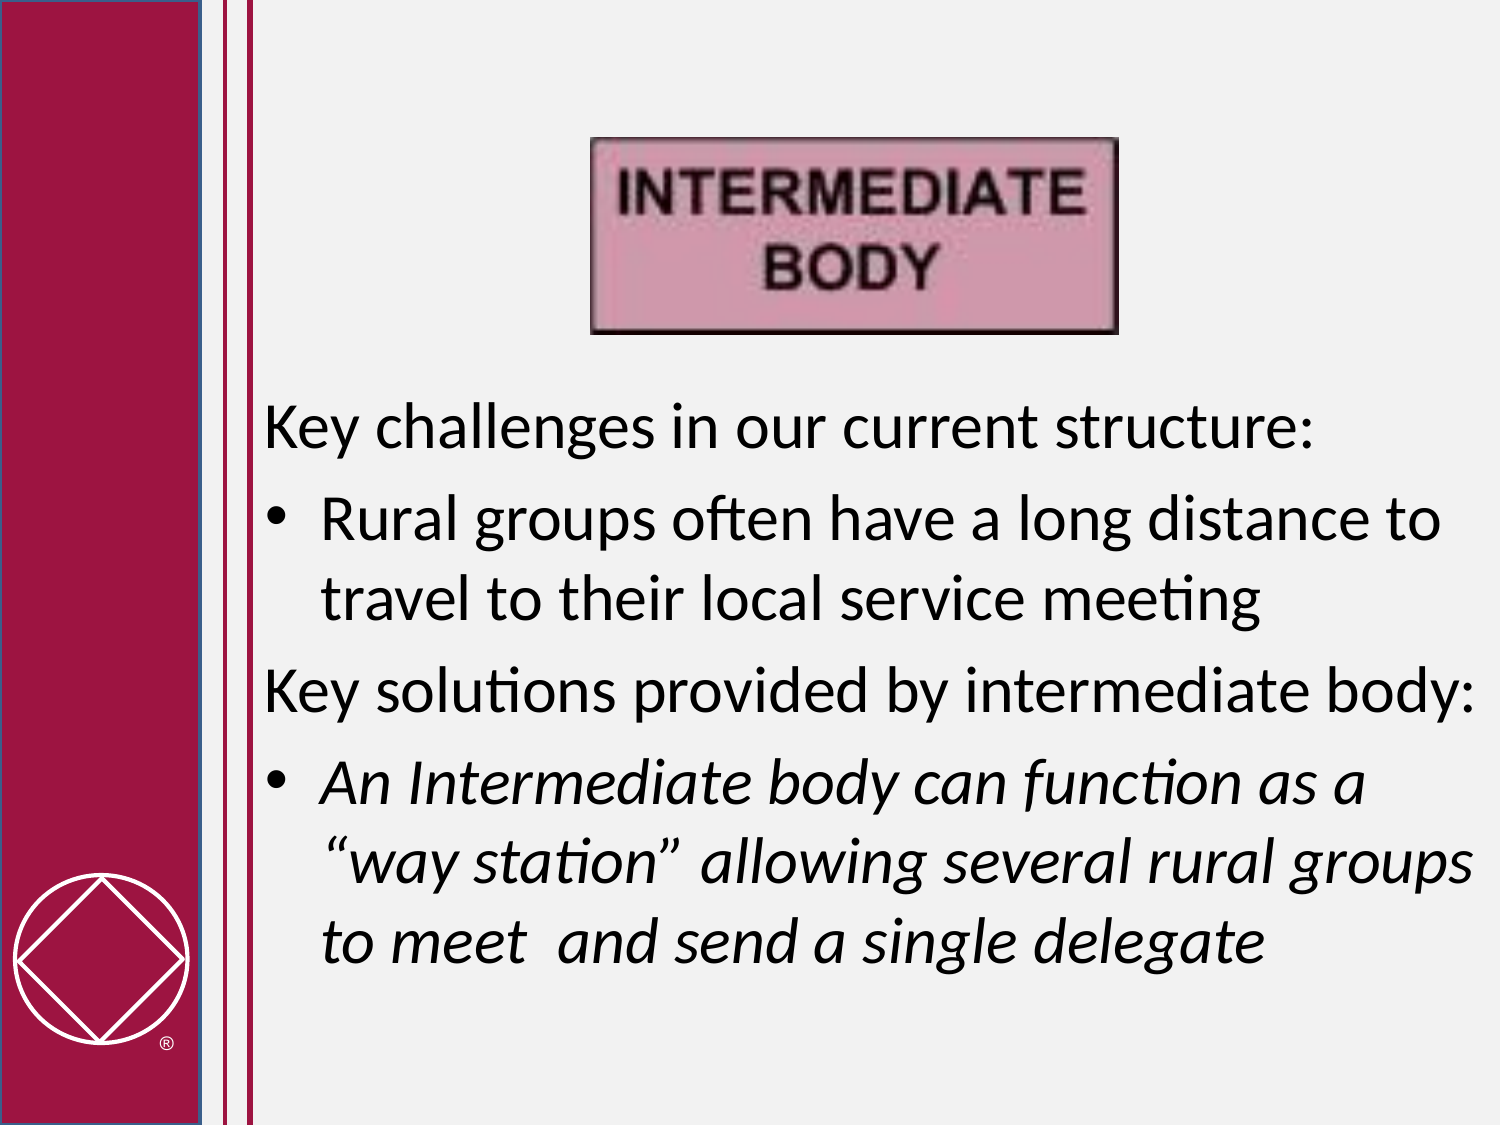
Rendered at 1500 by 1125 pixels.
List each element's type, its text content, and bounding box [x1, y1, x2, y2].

list Key challenges in our current structure: Rural groups often have a long distance to travel to their local service meeting Key solutions provided by intermediate body: An Intermediate body can function as a “way station” allowing several rural groups to meet and send a single delegate [249, 375, 1500, 1068]
picture [590, 137, 1119, 335]
